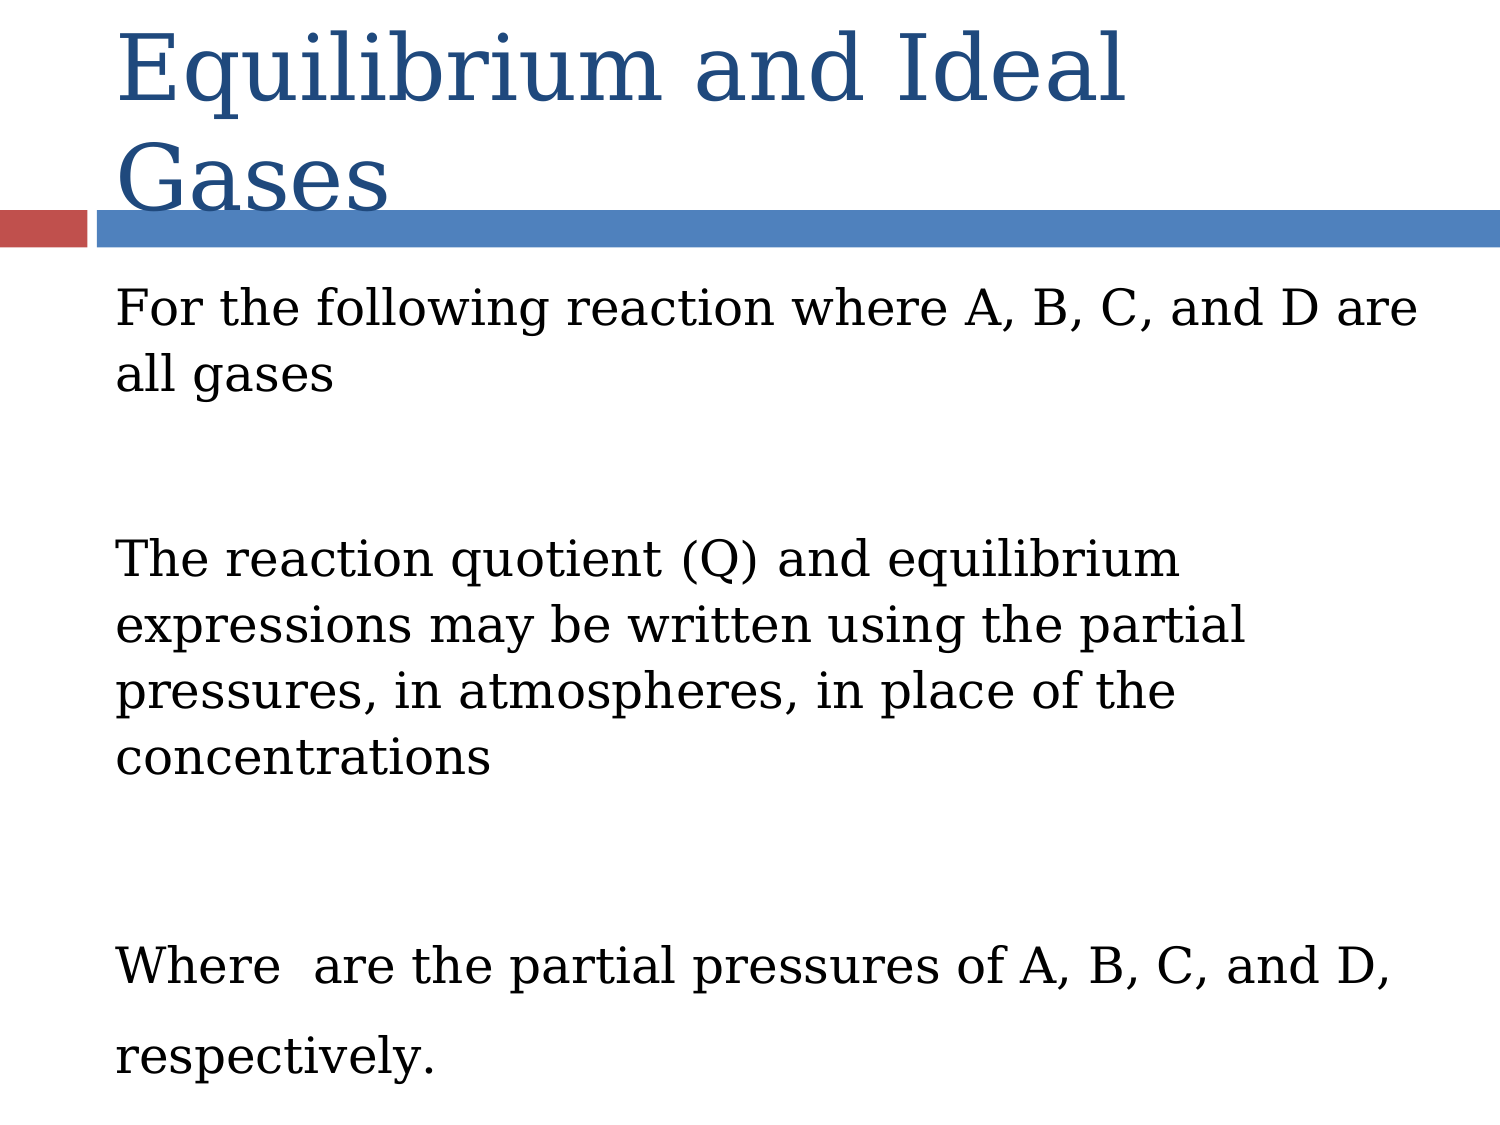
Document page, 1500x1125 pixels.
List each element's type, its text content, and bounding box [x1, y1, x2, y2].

title Equilibrium and Ideal Gases [100, 37, 1438, 200]
